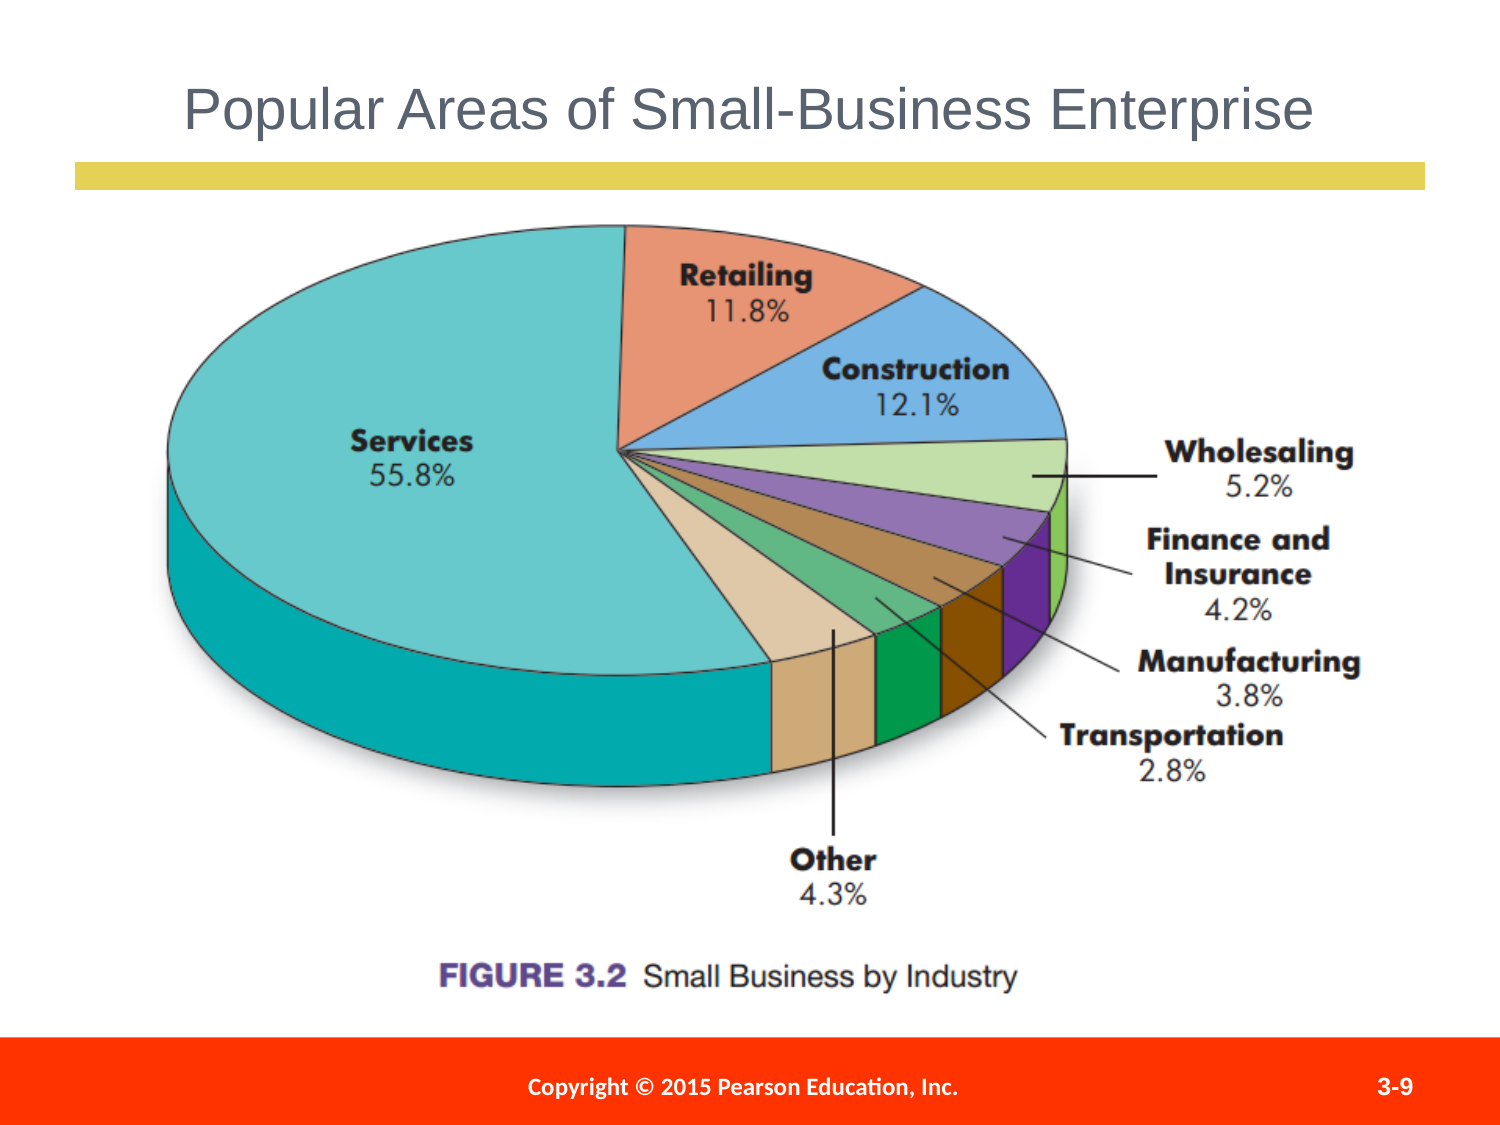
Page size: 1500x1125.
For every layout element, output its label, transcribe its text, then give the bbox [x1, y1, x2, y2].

picture [423, 949, 1076, 1001]
title Popular Areas of Small-Business Enterprise [74, 12, 1426, 201]
picture [100, 206, 1400, 919]
